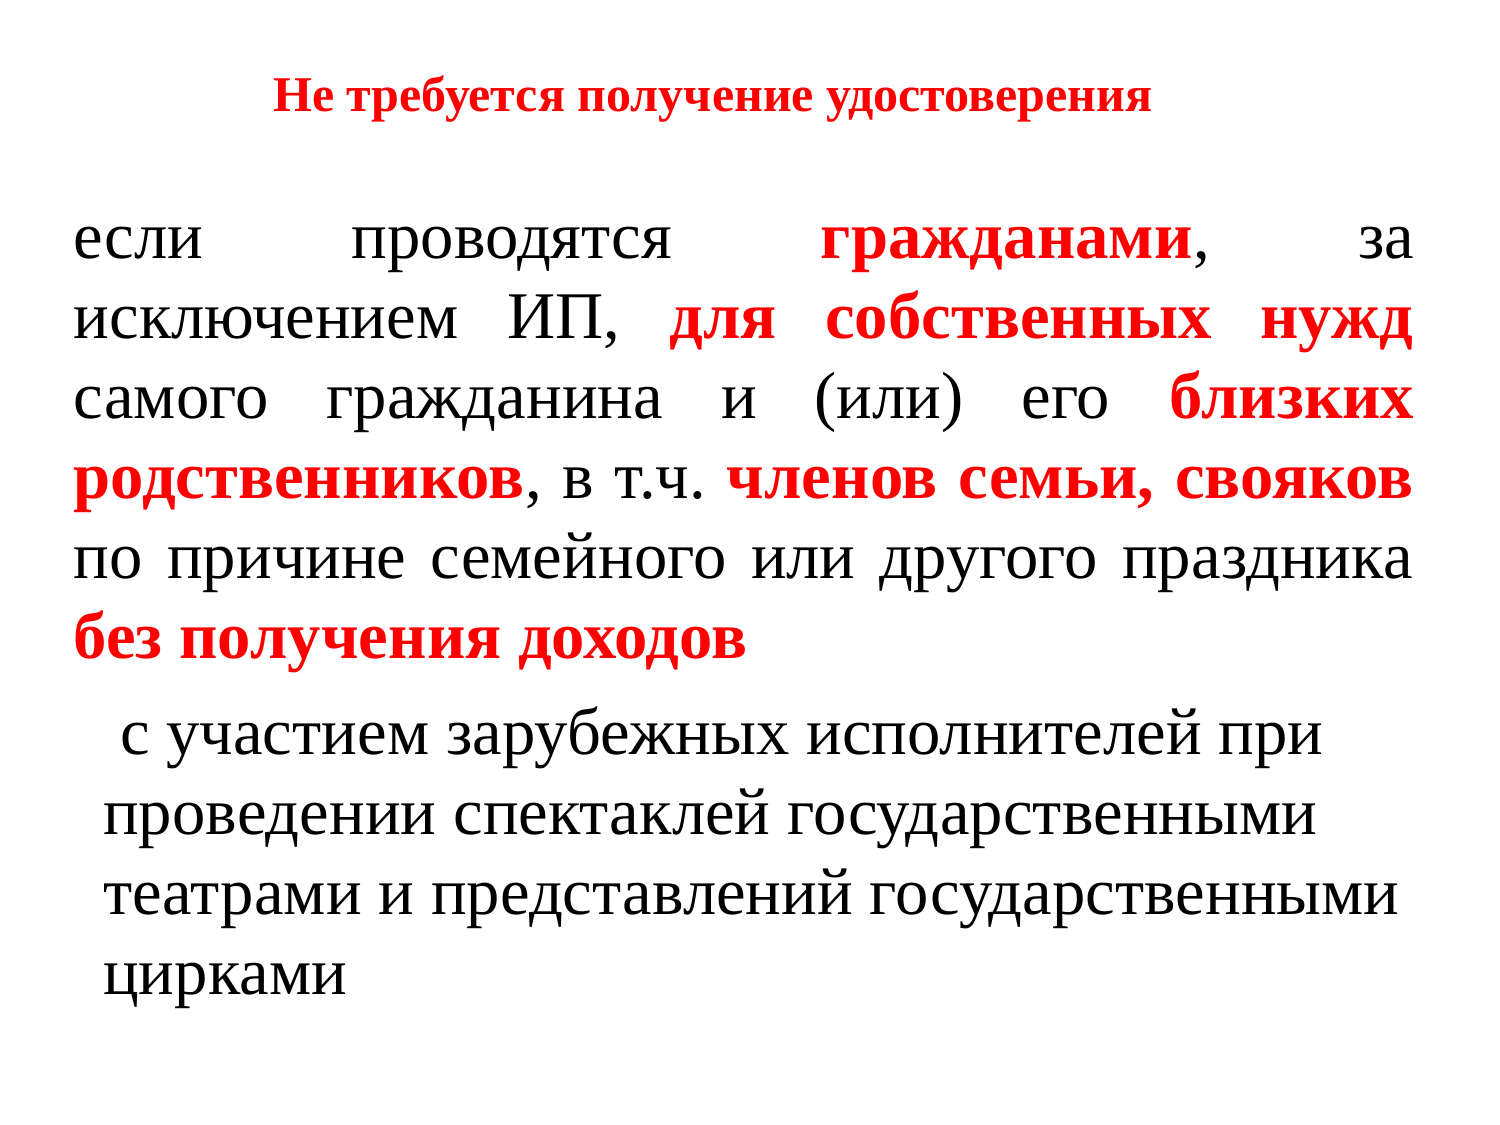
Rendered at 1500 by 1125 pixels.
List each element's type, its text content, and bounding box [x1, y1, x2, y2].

text_box с участием зарубежных исполнителей при проведении спектаклей государственными театрами и представлений государственными цирками [88, 680, 1430, 1016]
text_box Не требуется получение удостоверения [258, 54, 1180, 130]
text_box если проводятся гражданами, за исключением ИП, для собственных нужд самого гражданина и (или) его близких родственников, в т.ч. членов семьи, свояков по причине семейного или другого праздника без получения доходов [58, 184, 1430, 679]
